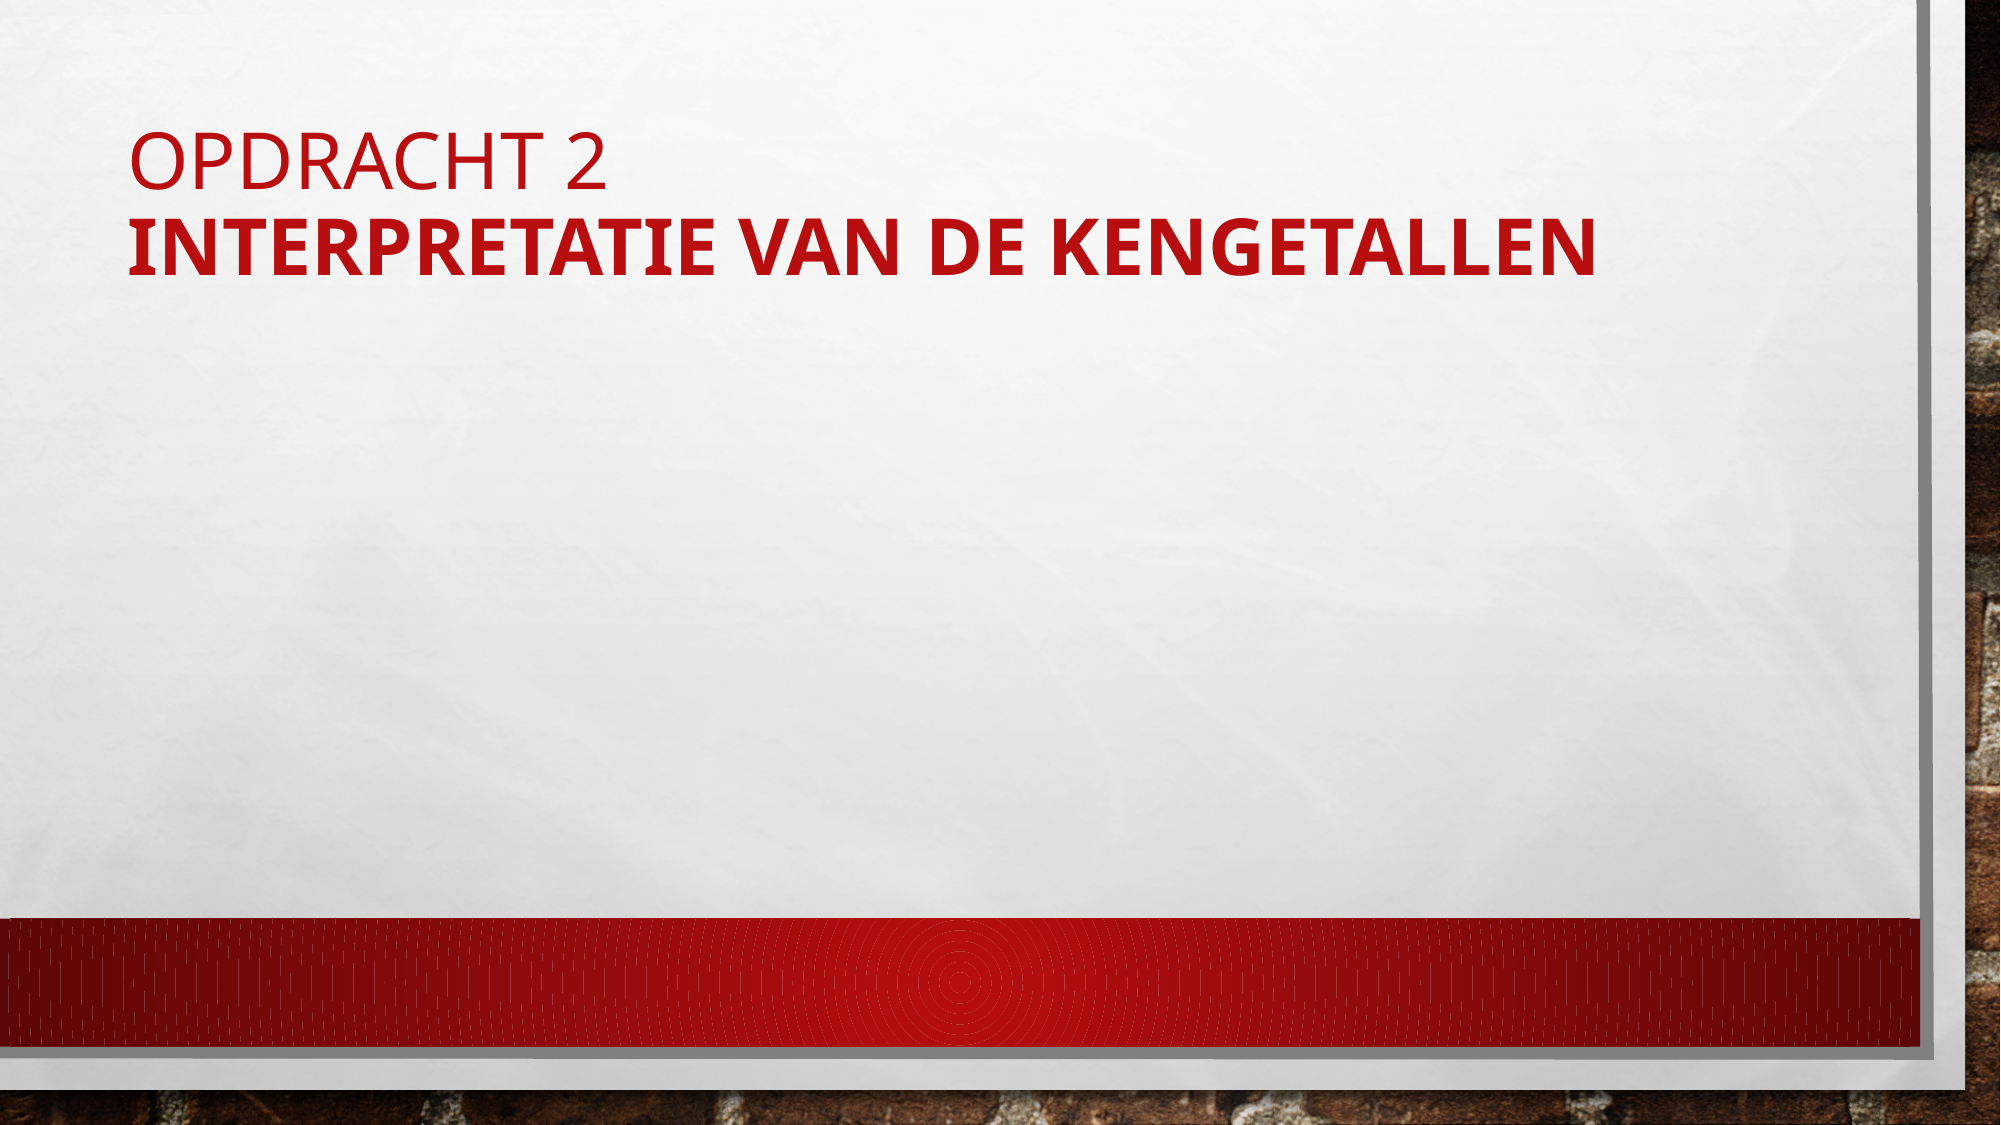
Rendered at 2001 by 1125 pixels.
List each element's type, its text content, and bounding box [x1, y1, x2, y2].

picture [0, 0, 2000, 1125]
title Opdracht 2 Interpretatie van de kengetallen [112, 112, 1818, 302]
